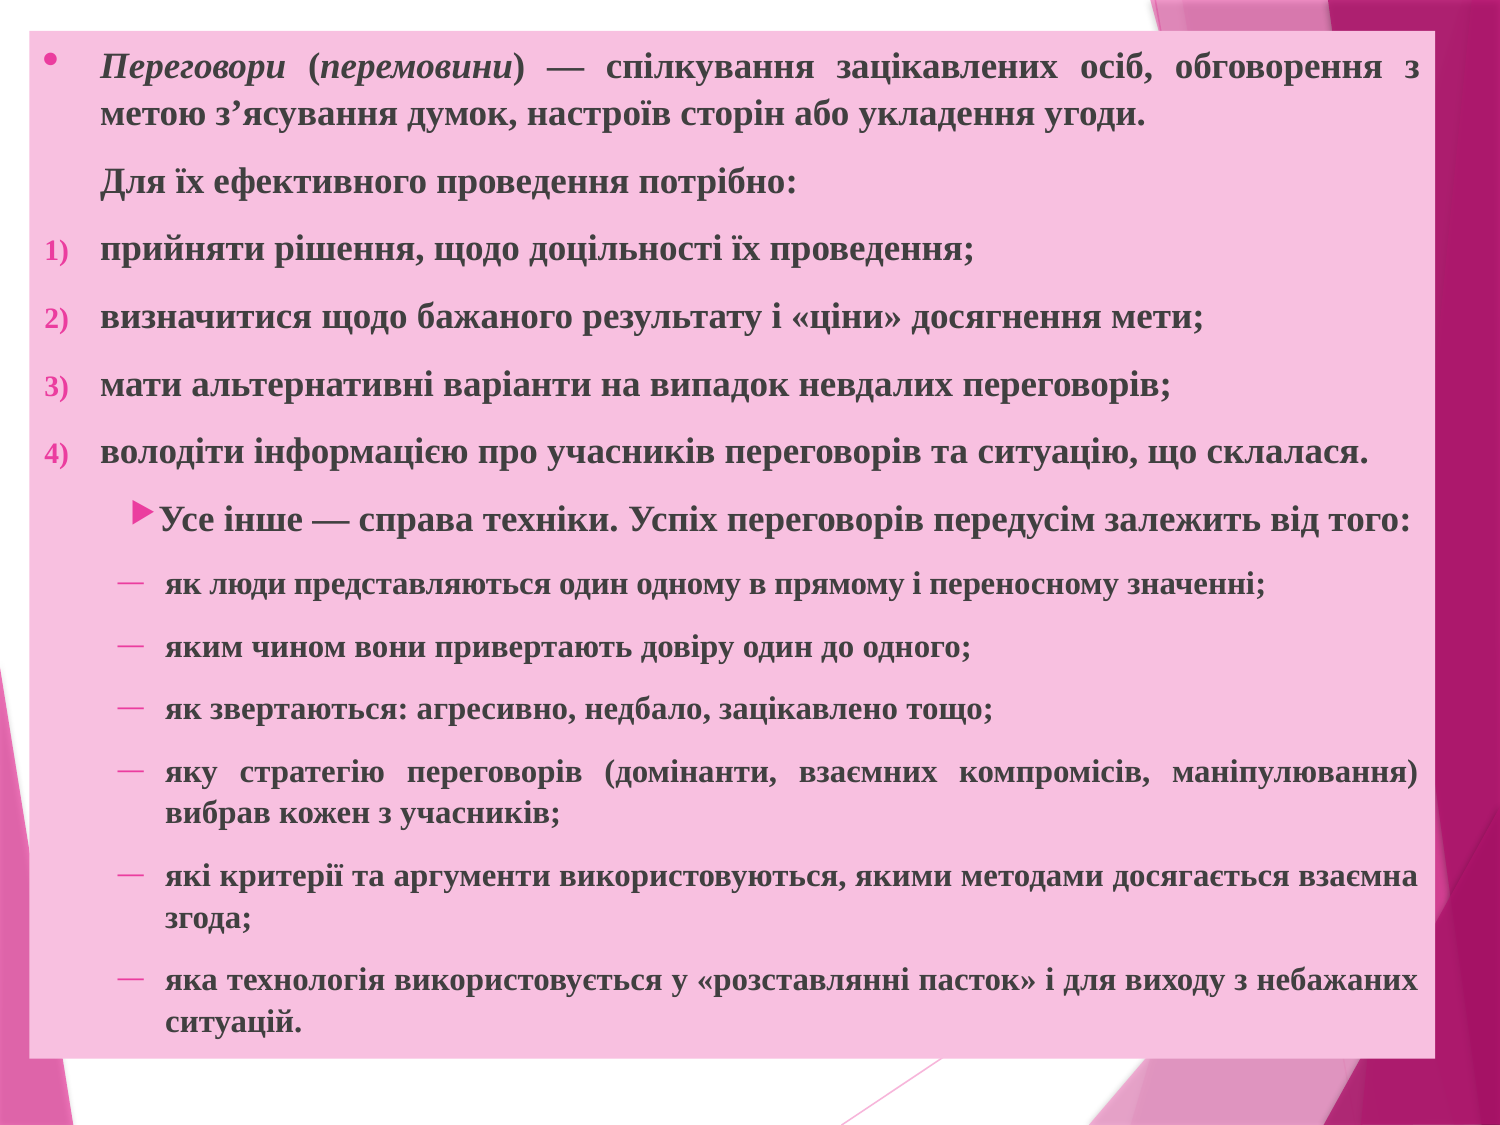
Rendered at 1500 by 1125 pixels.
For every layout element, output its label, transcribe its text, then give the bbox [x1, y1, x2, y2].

list Переговори (перемовини) — спілкування зацікавлених осіб, обговорення з метою з’ясування думок, настроїв сторін або укладення угоди. Для їх ефективного проведення потрібно: прийняти рішення, щодо доцільності їх проведення; визначитися щодо бажаного результату і «ціни» досягнення мети; мати альтернативні варіанти на випадок невдалих переговорів; володіти інформацією про учасників переговорів та ситуацію, що склалася. Усе інше — справа техніки. Успіх переговорів передусім залежить від того: як люди представляються один одному в прямому і перенос­ному значенні; яким чином вони привертають довіру один до одного; як звертаються: агресивно, недбало, зацікавлено тощо; яку стратегію переговорів (домінанти, взаємних компромісів, маніпулювання) вибрав кожен з учасників; які критерії та аргументи використовуються, якими методами досягається взаємна згода; яка технологія використовується у «розставлянні пасток» і для виходу з небажаних ситуацій. [29, 30, 1436, 1059]
